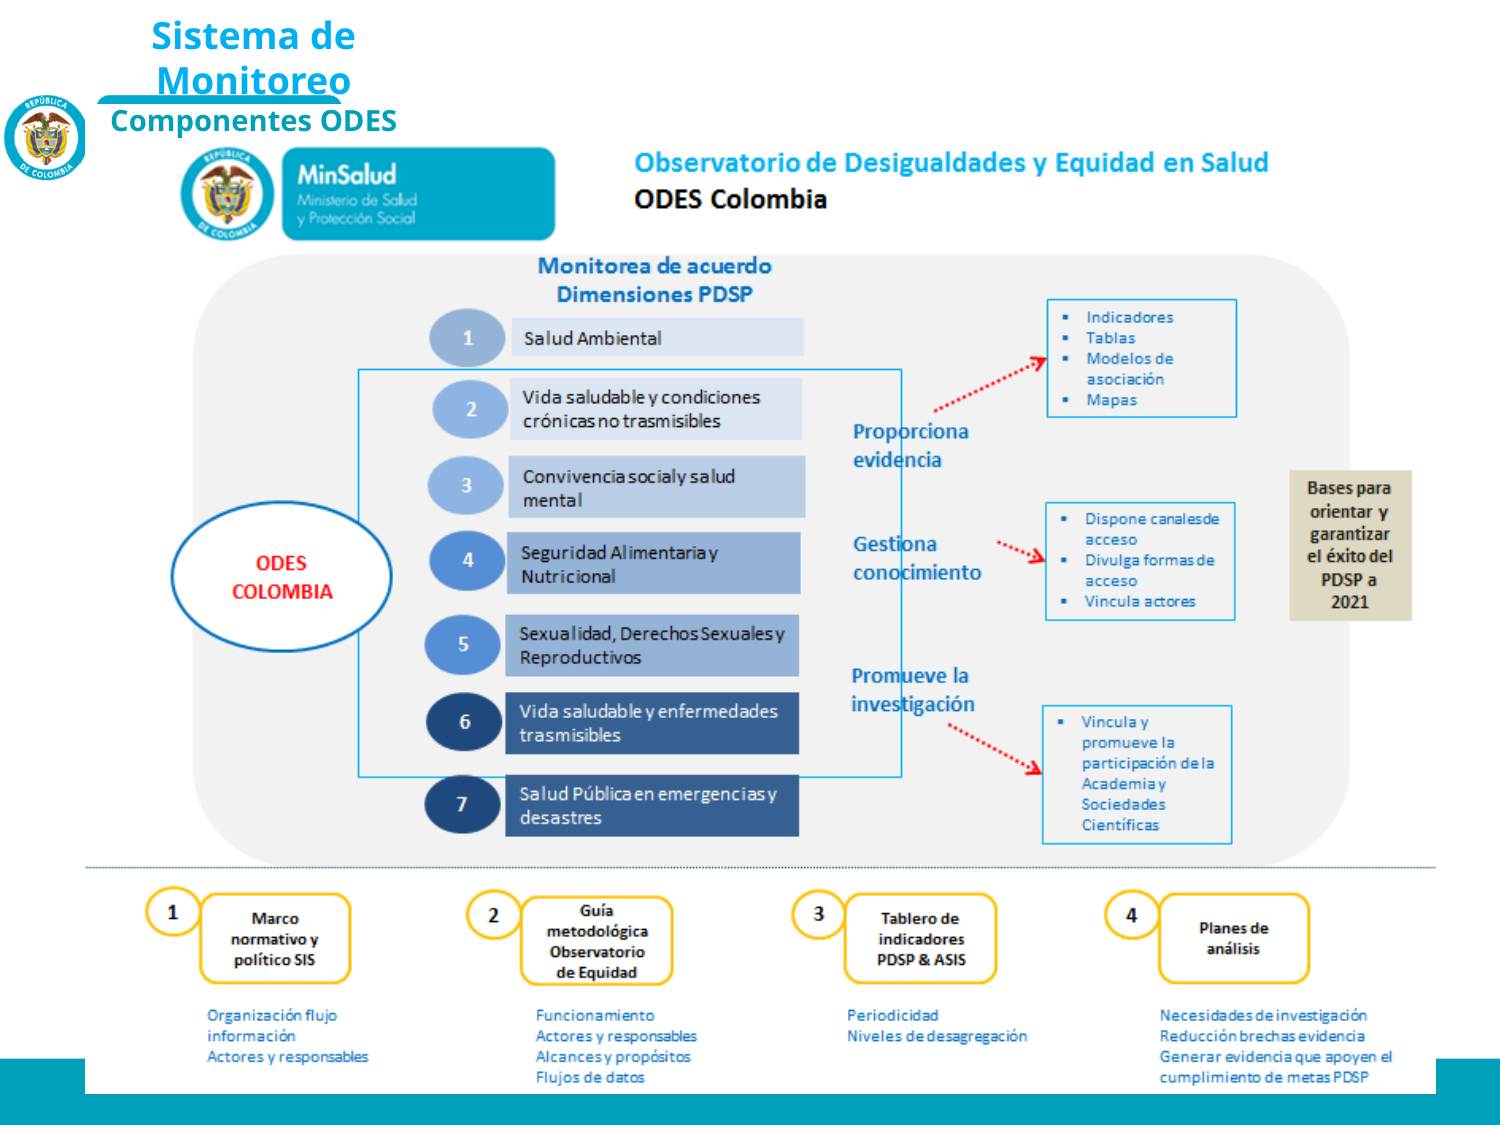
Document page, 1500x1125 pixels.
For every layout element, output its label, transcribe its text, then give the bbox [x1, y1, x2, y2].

picture [0, 78, 1436, 1095]
title Sistema de Monitoreo Componentes ODES [41, 46, 467, 104]
